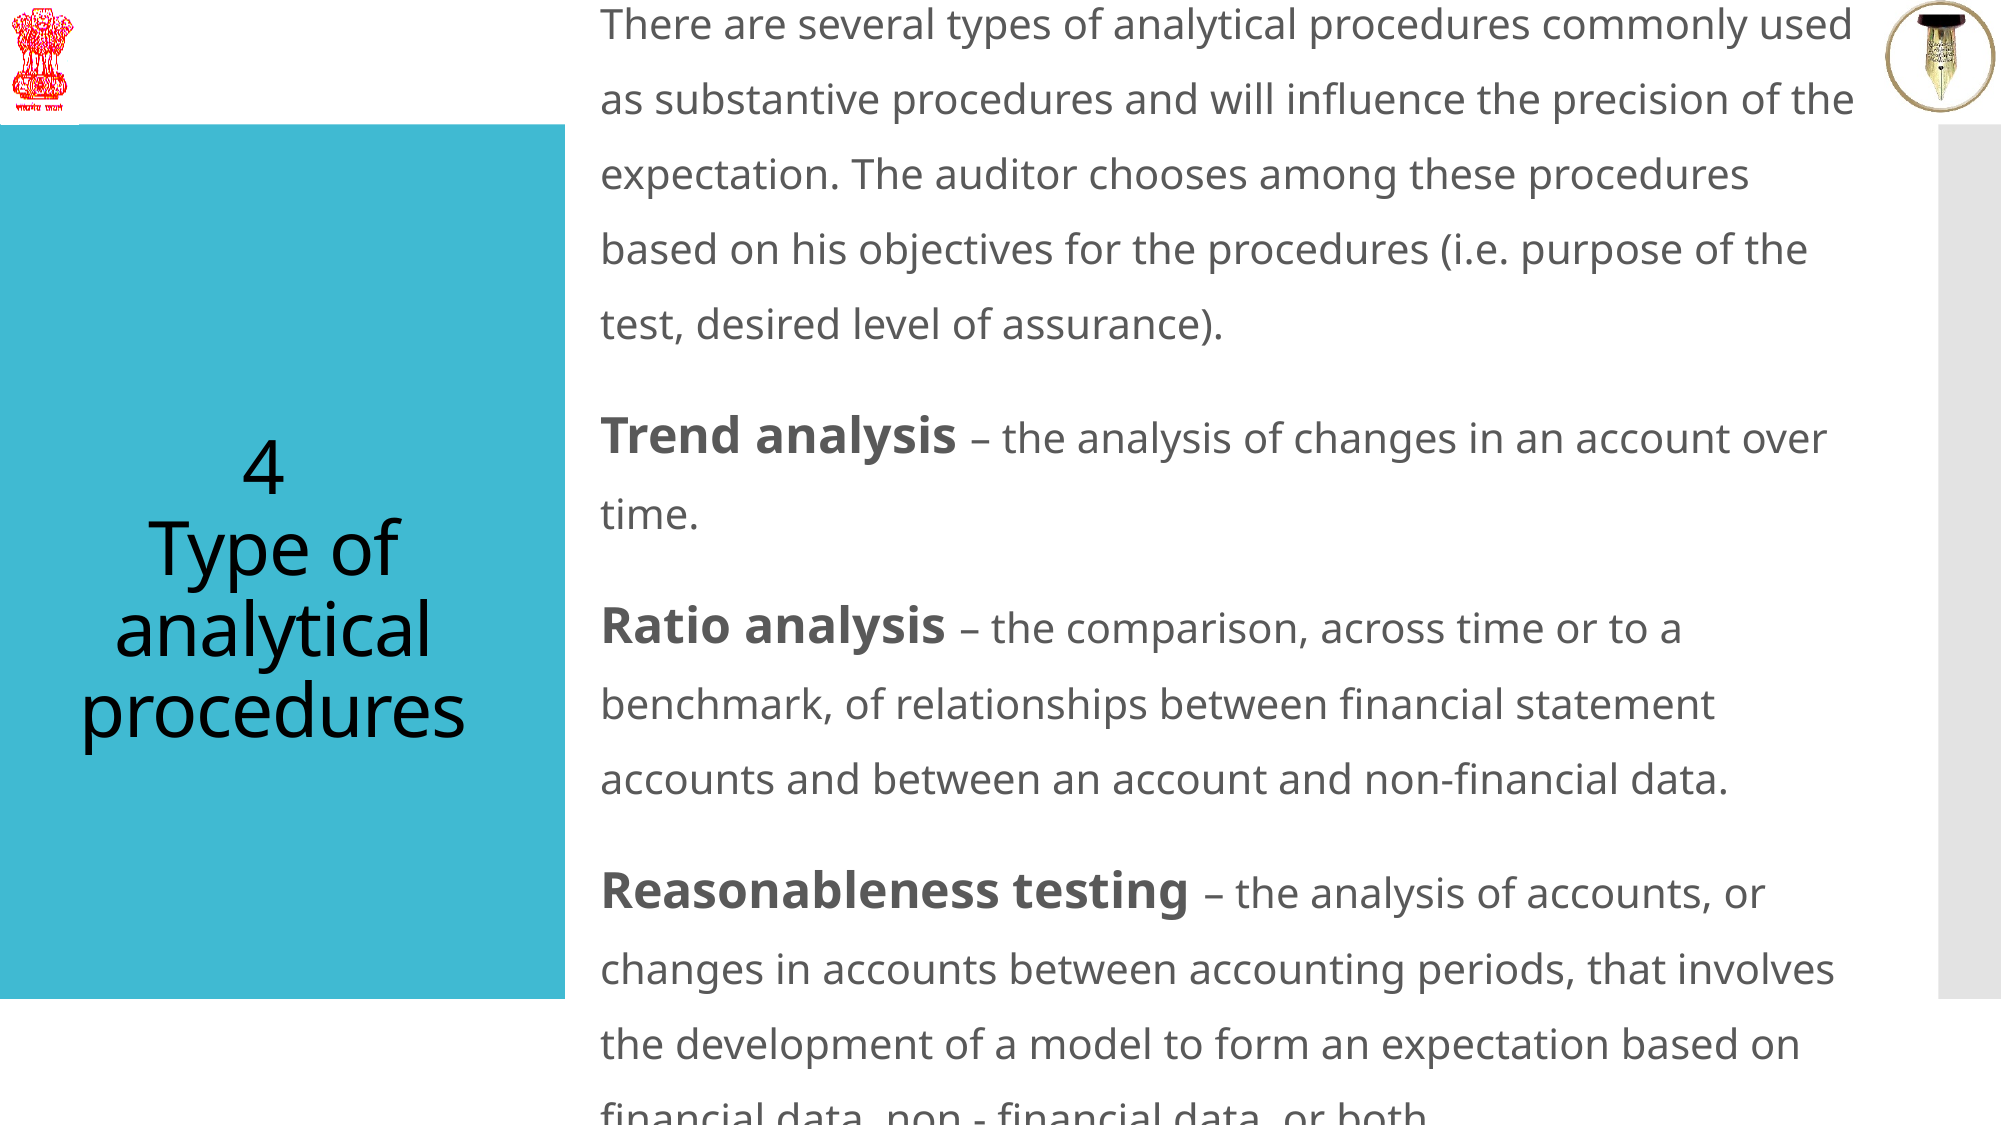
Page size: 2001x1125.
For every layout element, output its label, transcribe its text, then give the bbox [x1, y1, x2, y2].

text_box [0, 0, 79, 125]
picture [1884, 0, 1996, 113]
title 4 Type of analytical procedures [55, 408, 492, 776]
list There are several types of analytical procedures commonly used as substantive procedures and will influence the precision of the expectation. The auditor chooses among these procedures based on his objectives for the procedures (i.e. purpose of the test, desired level of assurance). Trend analysis – the analysis of changes in an account over time. Ratio analysis – the comparison, across time or to a benchmark, of relationships between financial statement accounts and between an account and non-financial data. Reasonableness testing – the analysis of accounts, or changes in accounts between accounting periods, that involves the development of a model to form an expectation based on financial data, non - financial data, or both. [585, 208, 1885, 909]
